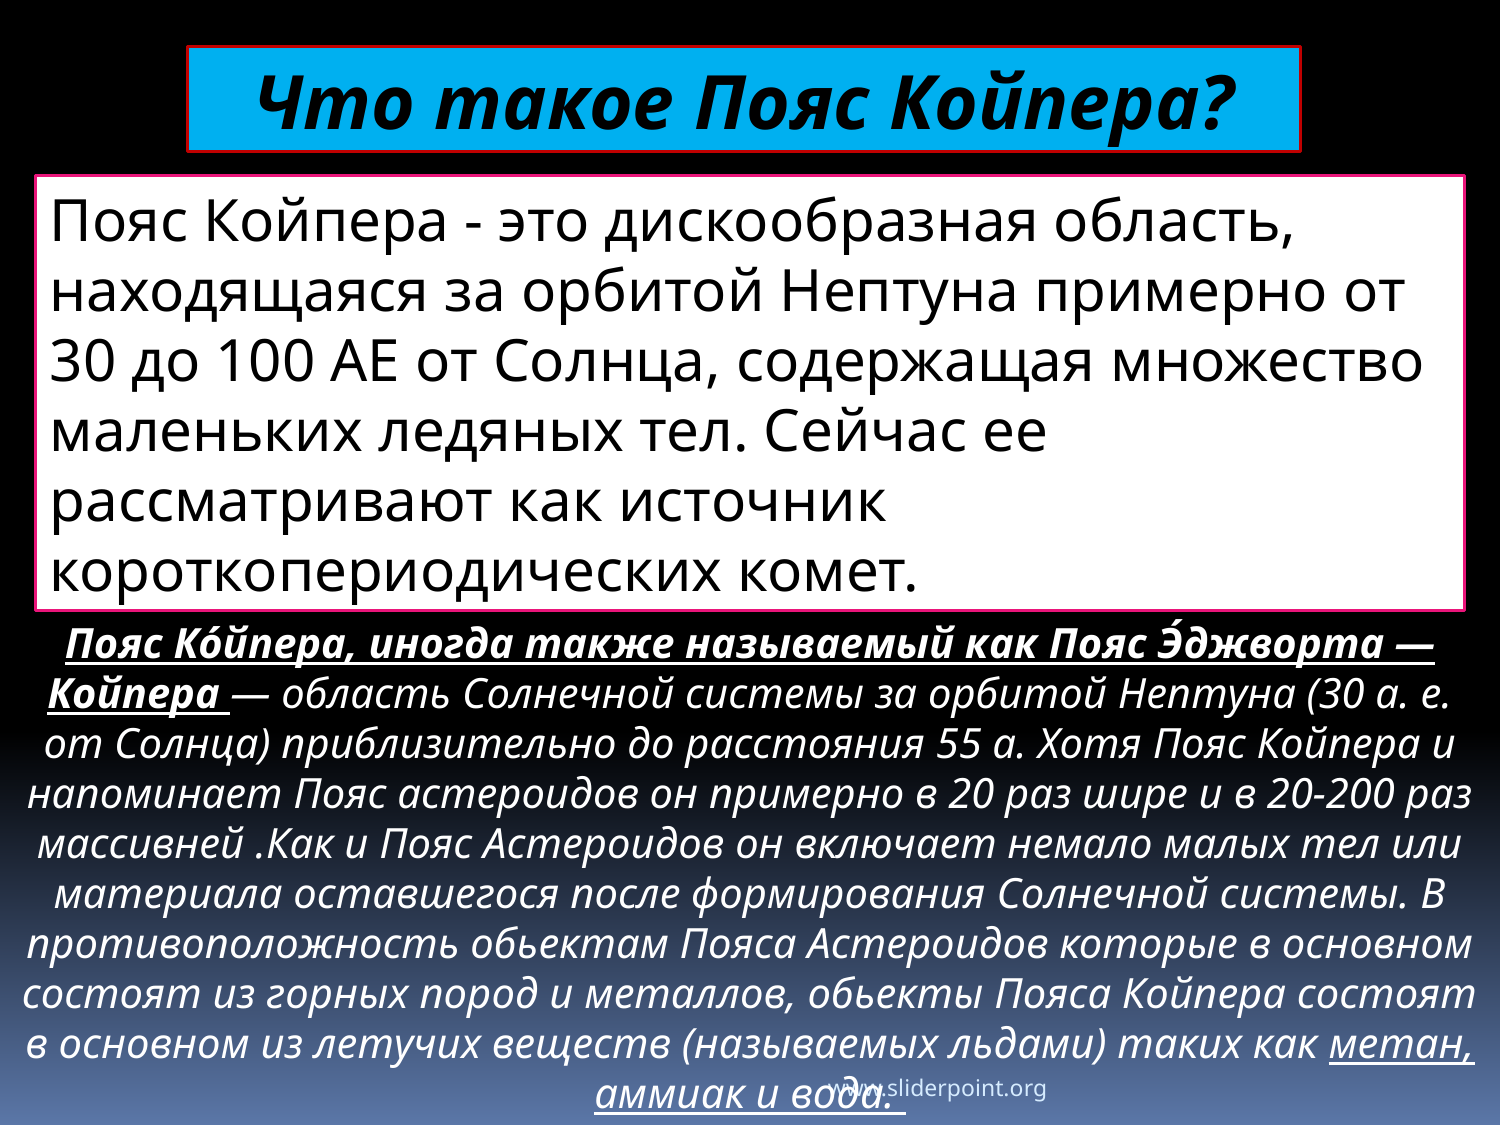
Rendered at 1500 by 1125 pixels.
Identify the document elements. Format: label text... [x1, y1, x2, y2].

text_box Пояс Ко́йпера, иногда также называемый как Пояс Э́джворта — Койпера — область Солнечной системы за орбитой Нептуна (30 а. е. от Солнца) приблизительно до расстояния 55 а. Хотя Пояс Койпера и напоминает Пояс астероидов он примерно в 20 раз шире и в 20-200 раз массивней .Как и Пояс Астероидов он включает немало малых тел или материала оставшегося после формирования Солнечной системы. В противоположность обьектам Пояса Астероидов которые в основном состоят из горных пород и металлов, обьекты Пояса Койпера состоят в основном из летучих веществ (называемых льдами) таких как метан, аммиак и вода. [0, 609, 1500, 1125]
footer www.sliderpoint.org [150, 1052, 1063, 1113]
text_box Что такое Пояс Койпера? [186, 45, 1302, 153]
text_box Пояс Койпера - это дискообразная область, находящаяся за орбитой Нептуна примерно от 30 до 100 АЕ от Солнца, содержащая множество маленьких ледяных тел. Сейчас ее рассматривают как источник короткопериодических комет. [34, 174, 1466, 612]
